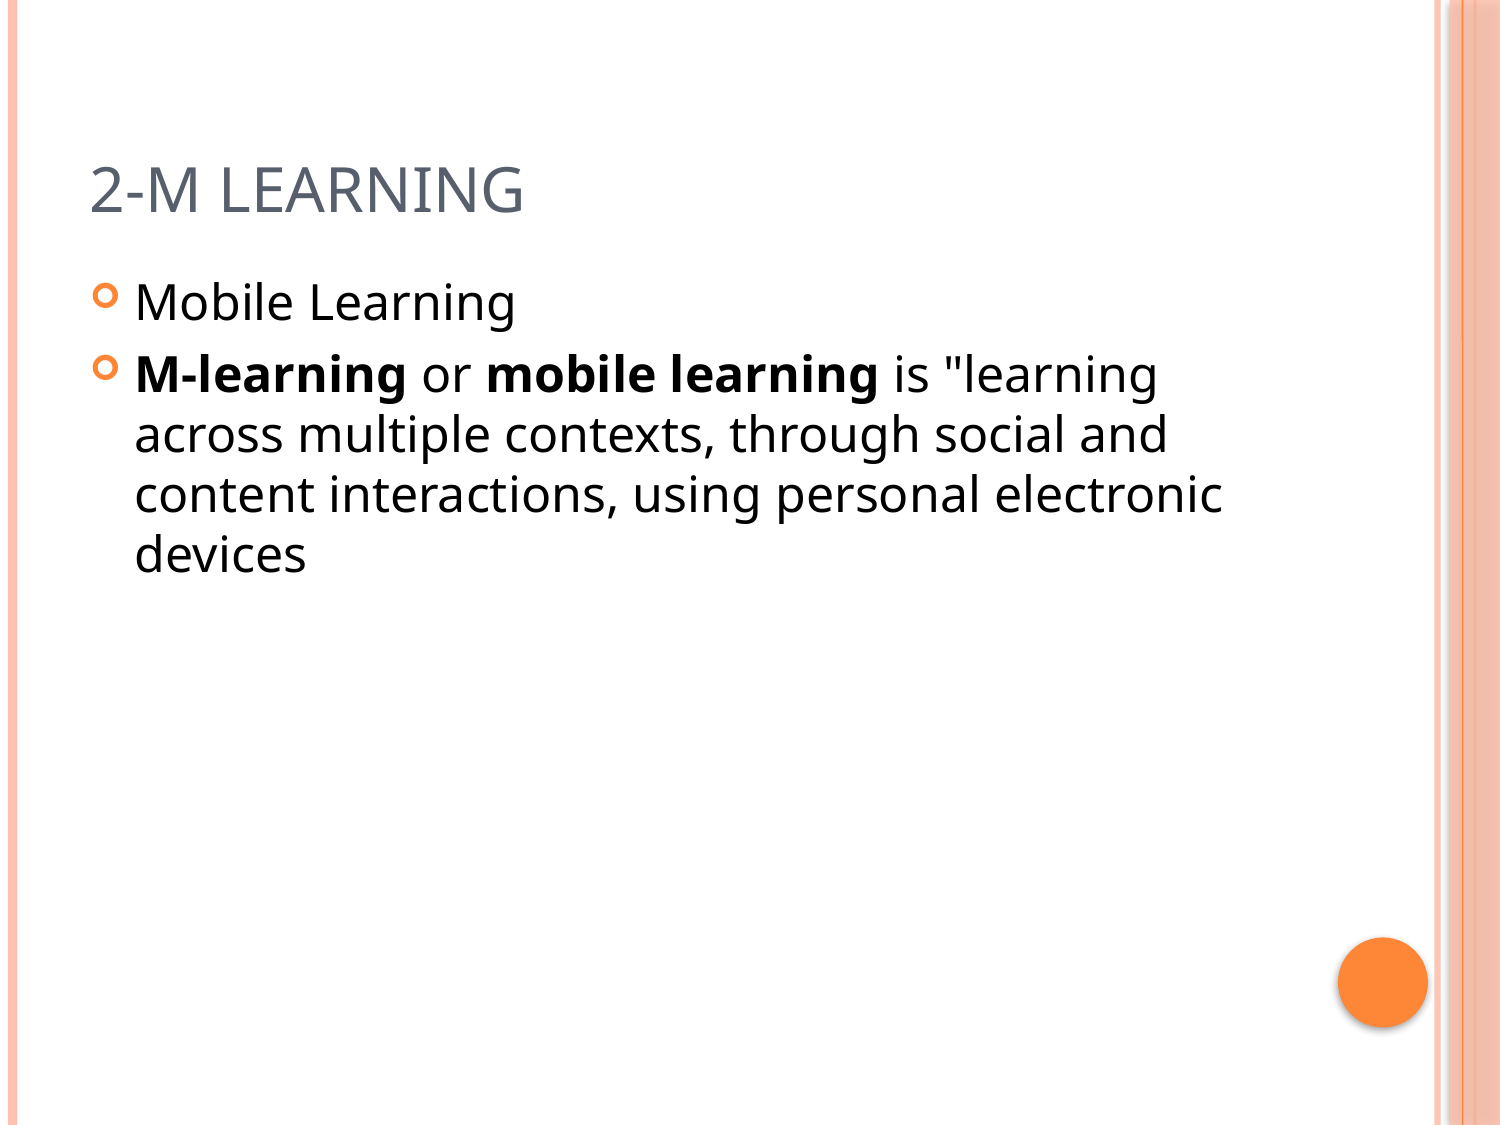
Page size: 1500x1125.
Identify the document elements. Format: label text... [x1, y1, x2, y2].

list Mobile Learning M-learning or mobile learning is "learning across multiple contexts, through social and content interactions, using personal electronic devices [75, 262, 1300, 1062]
title 2-M Learning [75, 45, 1300, 233]
